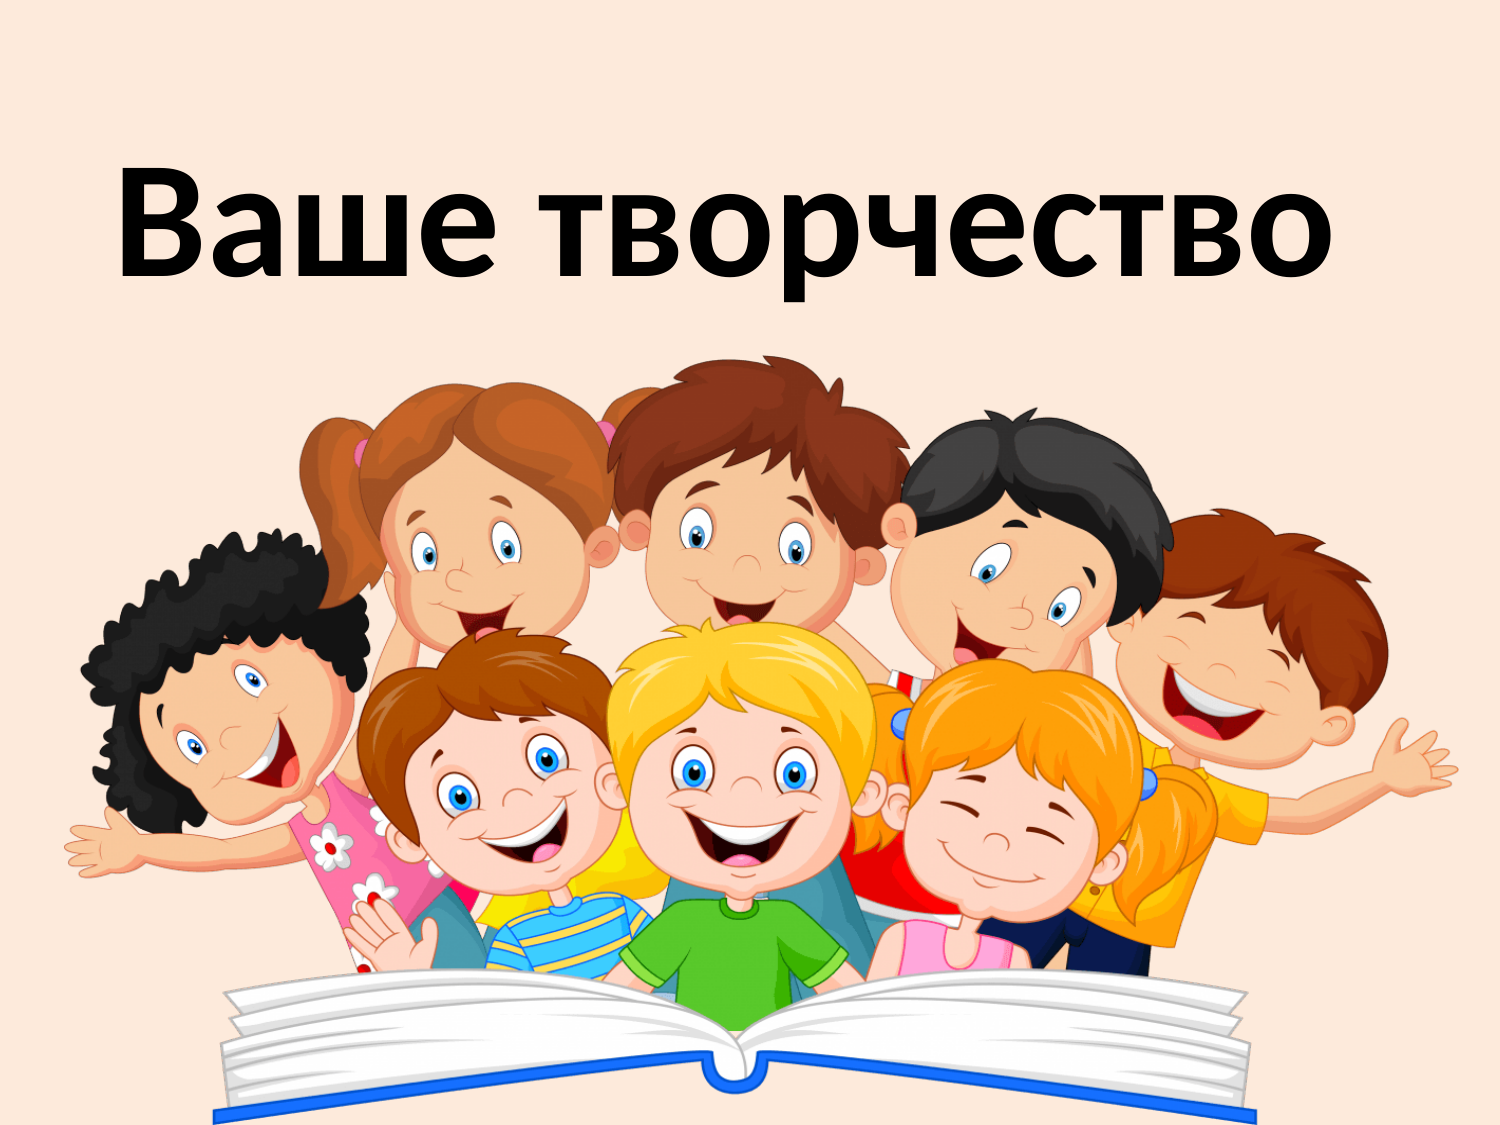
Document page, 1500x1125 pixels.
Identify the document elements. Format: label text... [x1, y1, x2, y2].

title Ваше творчество [64, 45, 1425, 349]
picture [64, 349, 1459, 1125]
